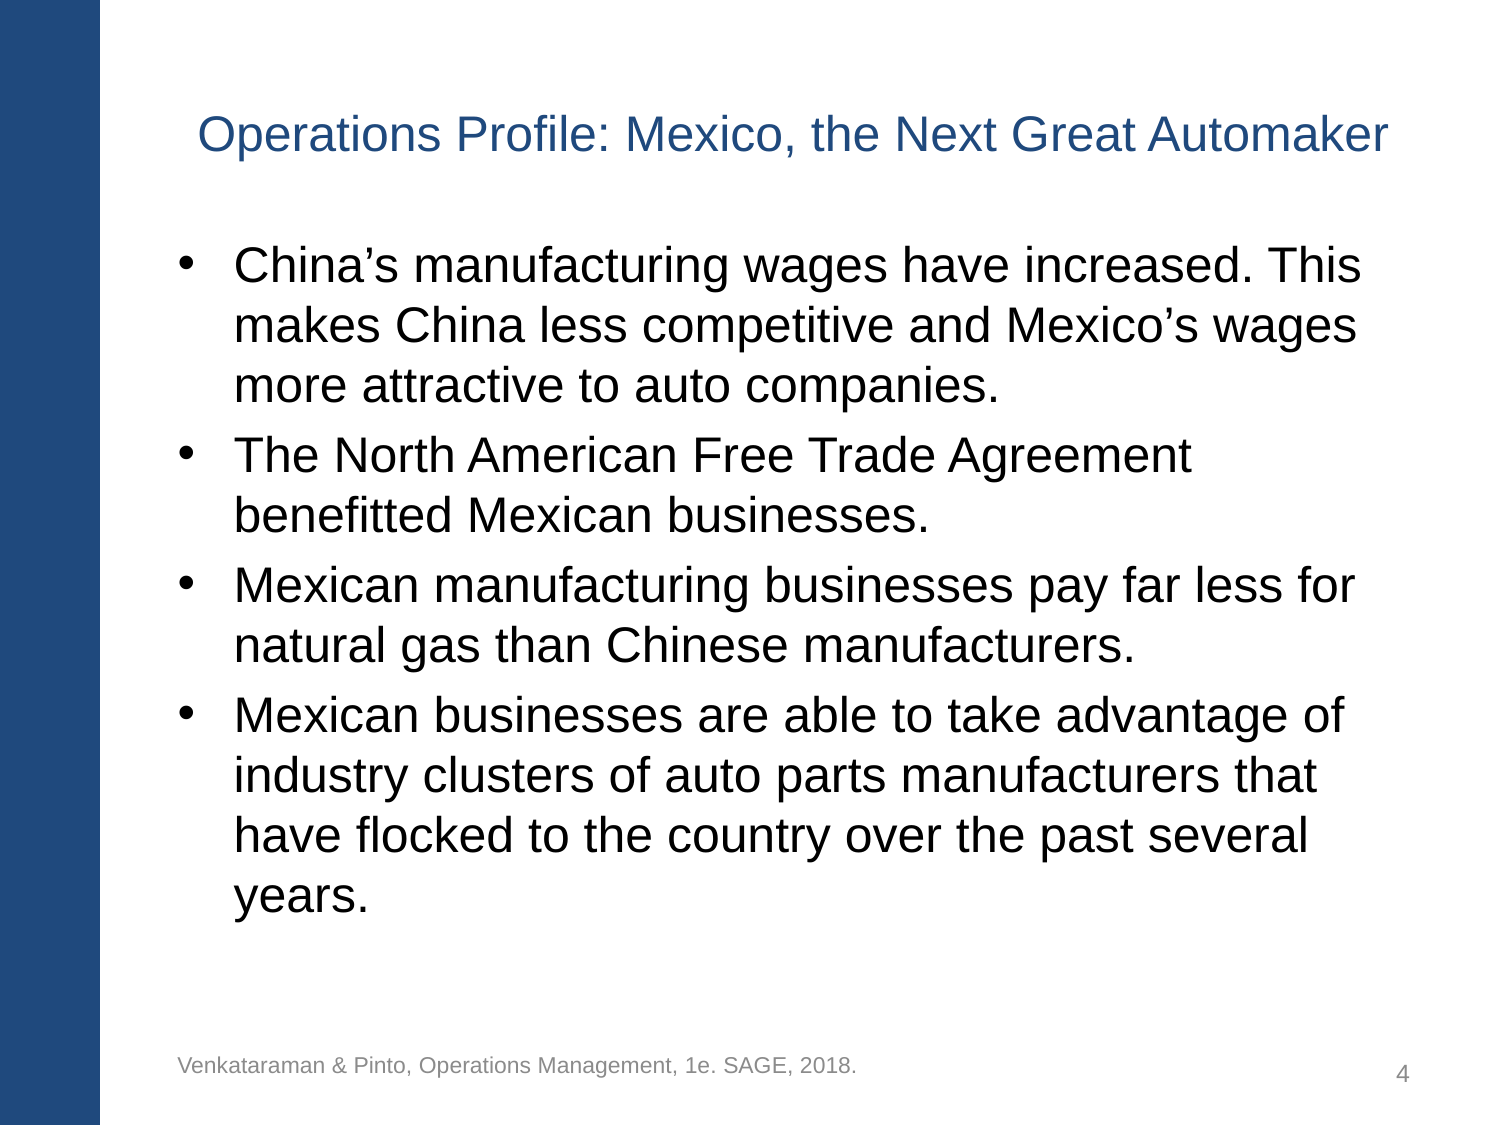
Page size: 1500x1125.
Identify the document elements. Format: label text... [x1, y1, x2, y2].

footer Venkataraman & Pinto, Operations Management, 1e. SAGE, 2018. [162, 1042, 1313, 1103]
list China’s manufacturing wages have increased. This makes China less competitive and Mexico’s wages more attractive to auto companies. The North American Free Trade Agreement benefitted Mexican businesses. Mexican manufacturing businesses pay far less for natural gas than Chinese manufacturers. Mexican businesses are able to take advantage of industry clusters of auto parts manufacturers that have flocked to the country over the past several years. [162, 224, 1425, 1013]
title Operations Profile: Mexico, the Next Great Automaker [162, 37, 1425, 224]
slide_number 4 [1350, 1042, 1425, 1103]
